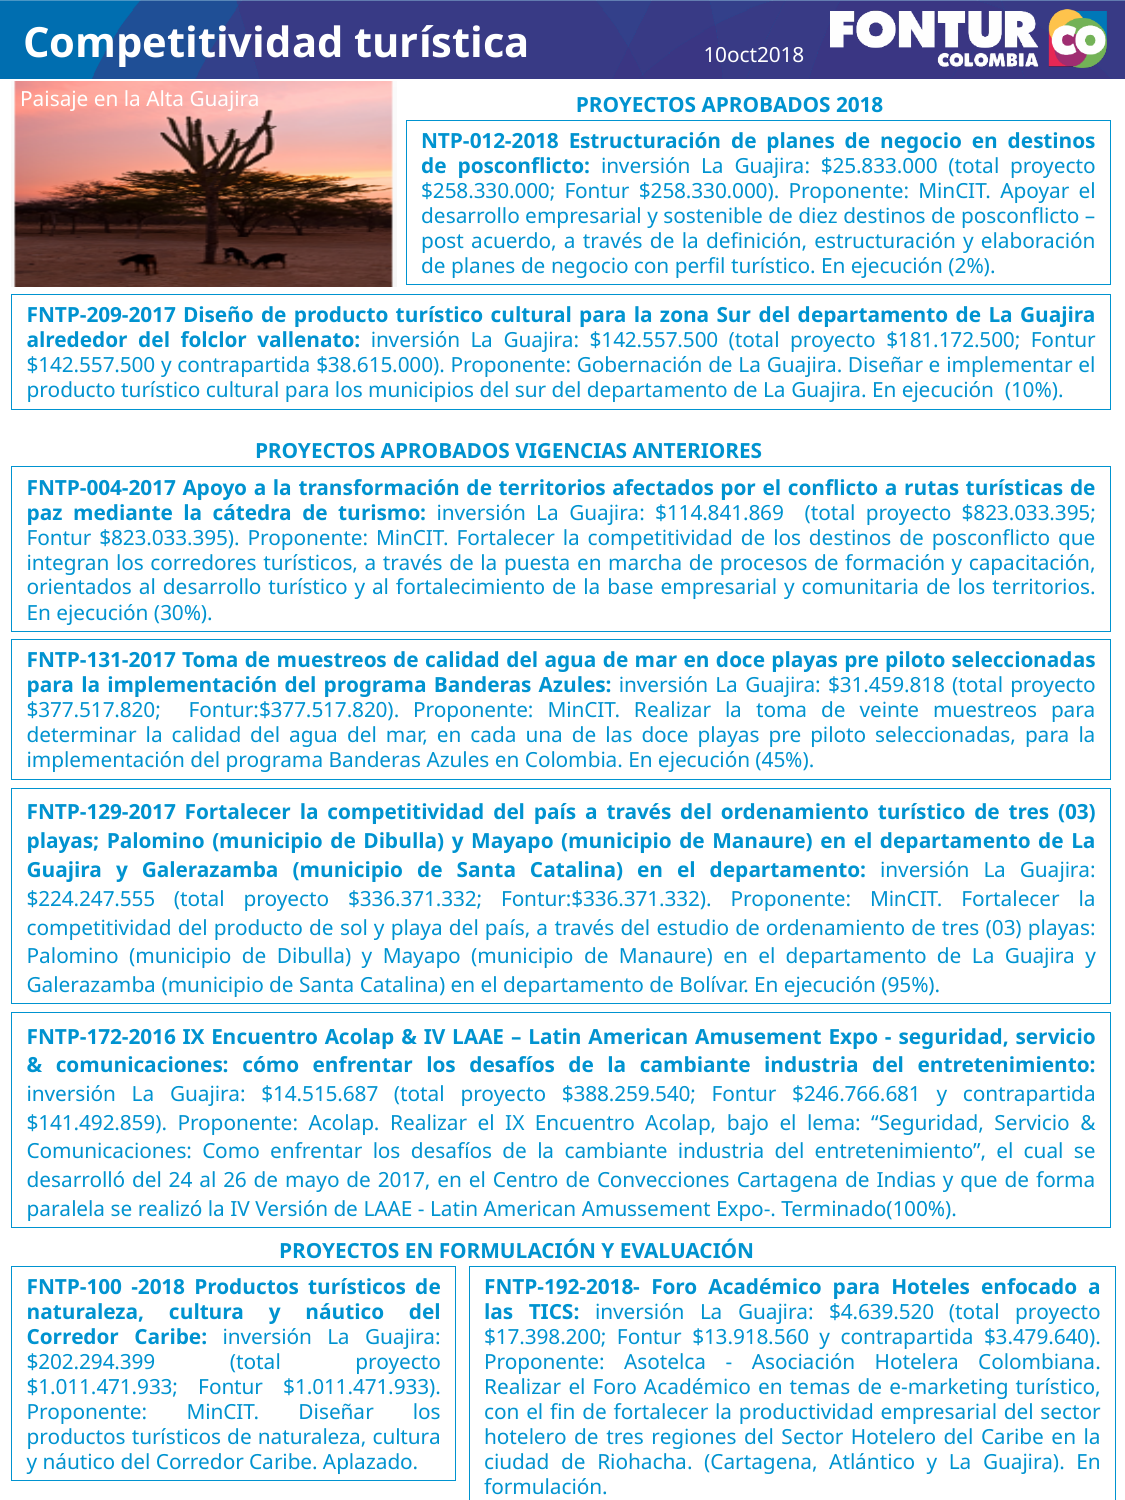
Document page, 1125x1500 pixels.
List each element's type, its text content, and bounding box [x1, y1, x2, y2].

text_box FNTP-004-2017 Apoyo a la transformación de territorios afectados por el conflicto a rutas turísticas de paz mediante la cátedra de turismo: inversión La Guajira: $114.841.869 (total proyecto $823.033.395; Fontur $823.033.395). Proponente: MinCIT. Fortalecer la competitividad de los destinos de posconflicto que integran los corredores turísticos, a través de la puesta en marcha de procesos de formación y capacitación, orientados al desarrollo turístico y al fortalecimiento de la base empresarial y comunitaria de los territorios. En ejecución (30%). [11, 466, 1111, 632]
text_box FNTP-192-2018- Foro Académico para Hoteles enfocado a las TICS: inversión La Guajira: $4.639.520 (total proyecto $17.398.200; Fontur $13.918.560 y contrapartida $3.479.640). Proponente: Asotelca - Asociación Hotelera Colombiana. Realizar el Foro Académico en temas de e-marketing turístico, con el fin de fortalecer la productividad empresarial del sector hotelero de tres regiones del Sector Hotelero del Caribe en la ciudad de Riohacha. (Cartagena, Atlántico y La Guajira). En formulación. [469, 1266, 1116, 1500]
text_box FNTP-129-2017 Fortalecer la competitividad del país a través del ordenamiento turístico de tres (03) playas; Palomino (municipio de Dibulla) y Mayapo (municipio de Manaure) en el departamento de La Guajira y Galerazamba (municipio de Santa Catalina) en el departamento: inversión La Guajira: $224.247.555 (total proyecto $336.371.332; Fontur:$336.371.332). Proponente: MinCIT. Fortalecer la competitividad del producto de sol y playa del país, a través del estudio de ordenamiento de tres (03) playas: Palomino (municipio de Dibulla) y Mayapo (municipio de Manaure) en el departamento de La Guajira y Galerazamba (municipio de Santa Catalina) en el departamento de Bolívar. En ejecución (95%). [11, 788, 1111, 1004]
text_box PROYECTOS EN FORMULACIÓN Y EVALUACIÓN [264, 1230, 938, 1271]
text_box Paisaje en la Alta Guajira [5, 79, 344, 119]
text_box FNTP-131-2017 Toma de muestreos de calidad del agua de mar en doce playas pre piloto seleccionadas para la implementación del programa Banderas Azules: inversión La Guajira: $31.459.818 (total proyecto $377.517.820; Fontur:$377.517.820). Proponente: MinCIT. Realizar la toma de veinte muestreos para determinar la calidad del agua del mar, en cada una de las doce playas pre piloto seleccionadas, para la implementación del programa Banderas Azules en Colombia. En ejecución (45%). [11, 639, 1111, 780]
picture [0, 0, 1125, 79]
picture [11, 81, 397, 287]
text_box PROYECTOS APROBADOS VIGENCIAS ANTERIORES [240, 430, 969, 466]
text_box FNTP-172-2016 IX Encuentro Acolap & IV LAAE – Latin American Amusement Expo - seguridad, servicio & comunicaciones: cómo enfrentar los desafíos de la cambiante industria del entretenimiento: inversión La Guajira: $14.515.687 (total proyecto $388.259.540; Fontur $246.766.681 y contrapartida $141.492.859). Proponente: Acolap. Realizar el IX Encuentro Acolap, bajo el lema: “Seguridad, Servicio & Comunicaciones: Como enfrentar los desafíos de la cambiante industria del entretenimiento”, el cual se desarrolló del 24 al 26 de mayo de 2017, en el Centro de Convecciones Cartagena de Indias y que de forma paralela se realizó la IV Versión de LAAE - Latin American Amussement Expo-. Terminado(100%). [11, 1012, 1111, 1228]
text_box FNTP-209-2017 Diseño de producto turístico cultural para la zona Sur del departamento de La Guajira alrededor del folclor vallenato: inversión La Guajira: $142.557.500 (total proyecto $181.172.500; Fontur $142.557.500 y contrapartida $38.615.000). Proponente: Gobernación de La Guajira. Diseñar e implementar el producto turístico cultural para los municipios del sur del departamento de La Guajira. En ejecución (10%). [11, 294, 1111, 410]
text_box NTP-012-2018 Estructuración de planes de negocio en destinos de posconflicto: inversión La Guajira: $25.833.000 (total proyecto $258.330.000; Fontur $258.330.000). Proponente: MinCIT. Apoyar el desarrollo empresarial y sostenible de diez destinos de posconflicto – post acuerdo, a través de la definición, estructuración y elaboración de planes de negocio con perfil turístico. En ejecución (2%). [406, 120, 1111, 285]
text_box FNTP-100 -2018 Productos turísticos de naturaleza, cultura y náutico del Corredor Caribe: inversión La Guajira: $202.294.399 (total proyecto $1.011.471.933; Fontur $1.011.471.933). Proponente: MinCIT. Diseñar los productos turísticos de naturaleza, cultura y náutico del Corredor Caribe. Aplazado. [11, 1266, 456, 1481]
text_box PROYECTOS APROBADOS 2018 [561, 84, 1024, 120]
